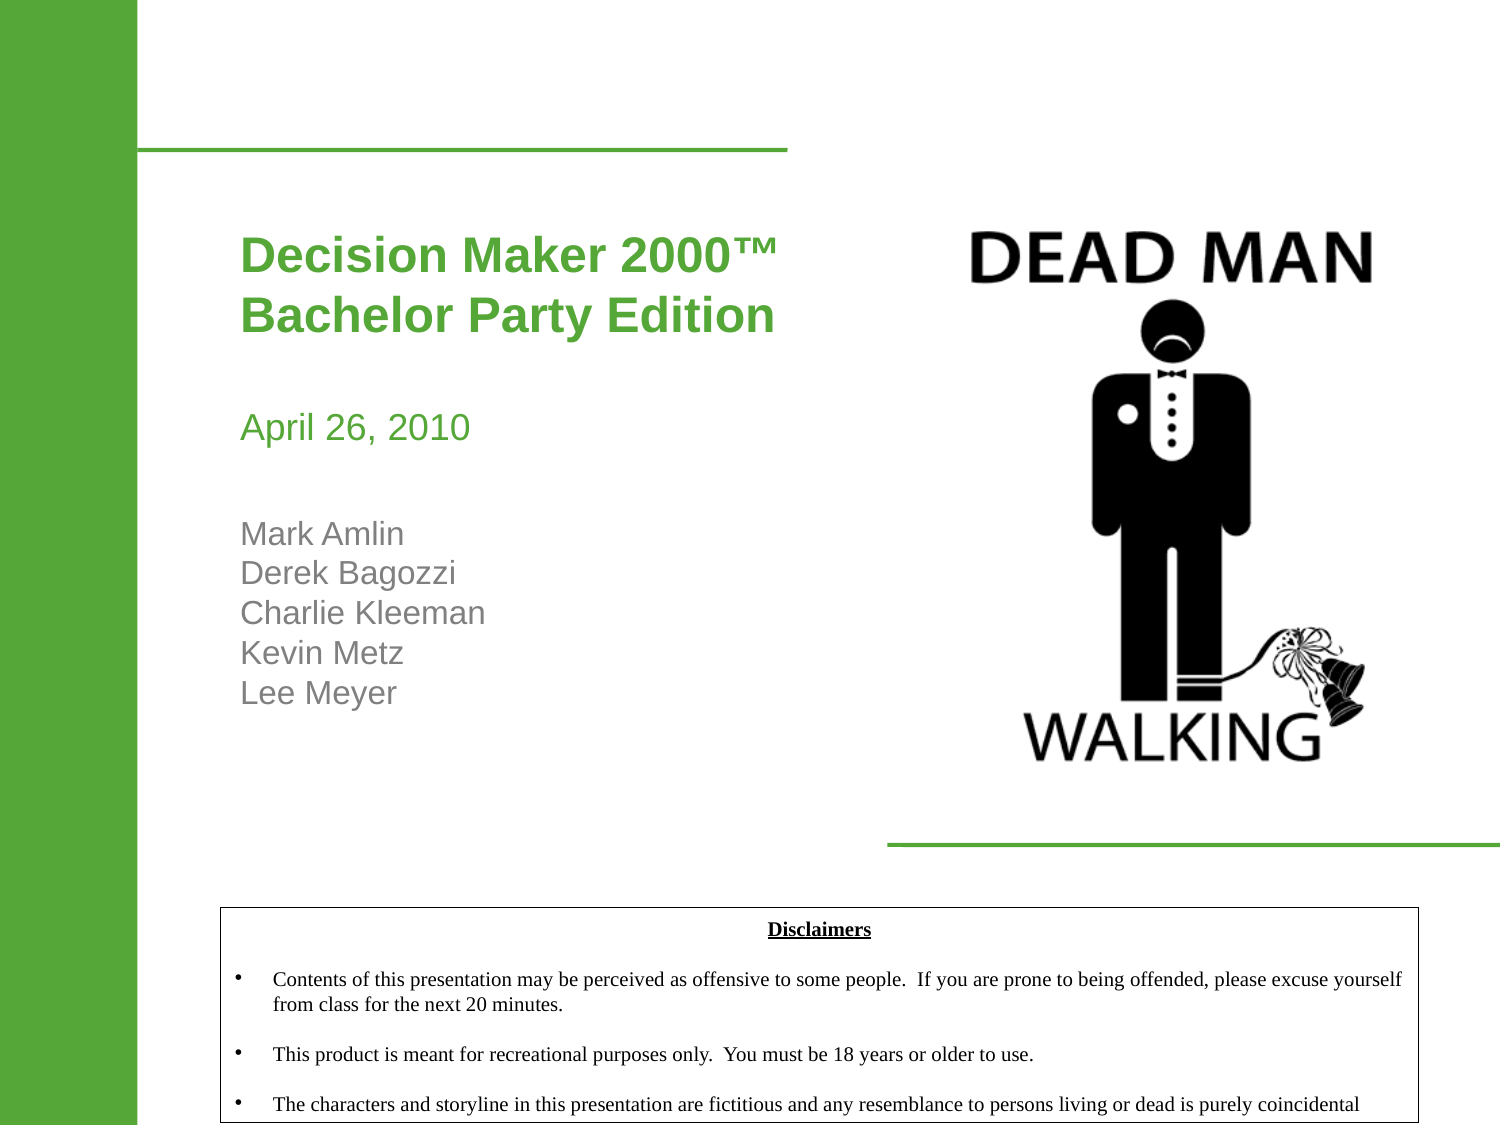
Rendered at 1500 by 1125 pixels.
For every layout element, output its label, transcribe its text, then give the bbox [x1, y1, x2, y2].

picture [900, 226, 1442, 768]
subtitle Mark Amlin Derek Bagozzi Charlie Kleeman Kevin Metz Lee Meyer [224, 503, 1276, 792]
text_box Disclaimers Contents of this presentation may be perceived as offensive to some people. If you are prone to being offended, please excuse yourself from class for the next 20 minutes. This product is meant for recreational purposes only. You must be 18 years or older to use. The characters and storyline in this presentation are fictitious and any resemblance to persons living or dead is purely coincidental [220, 907, 1419, 1123]
title Decision Maker 2000™ Bachelor Party Edition April 26, 2010 [224, 241, 895, 430]
